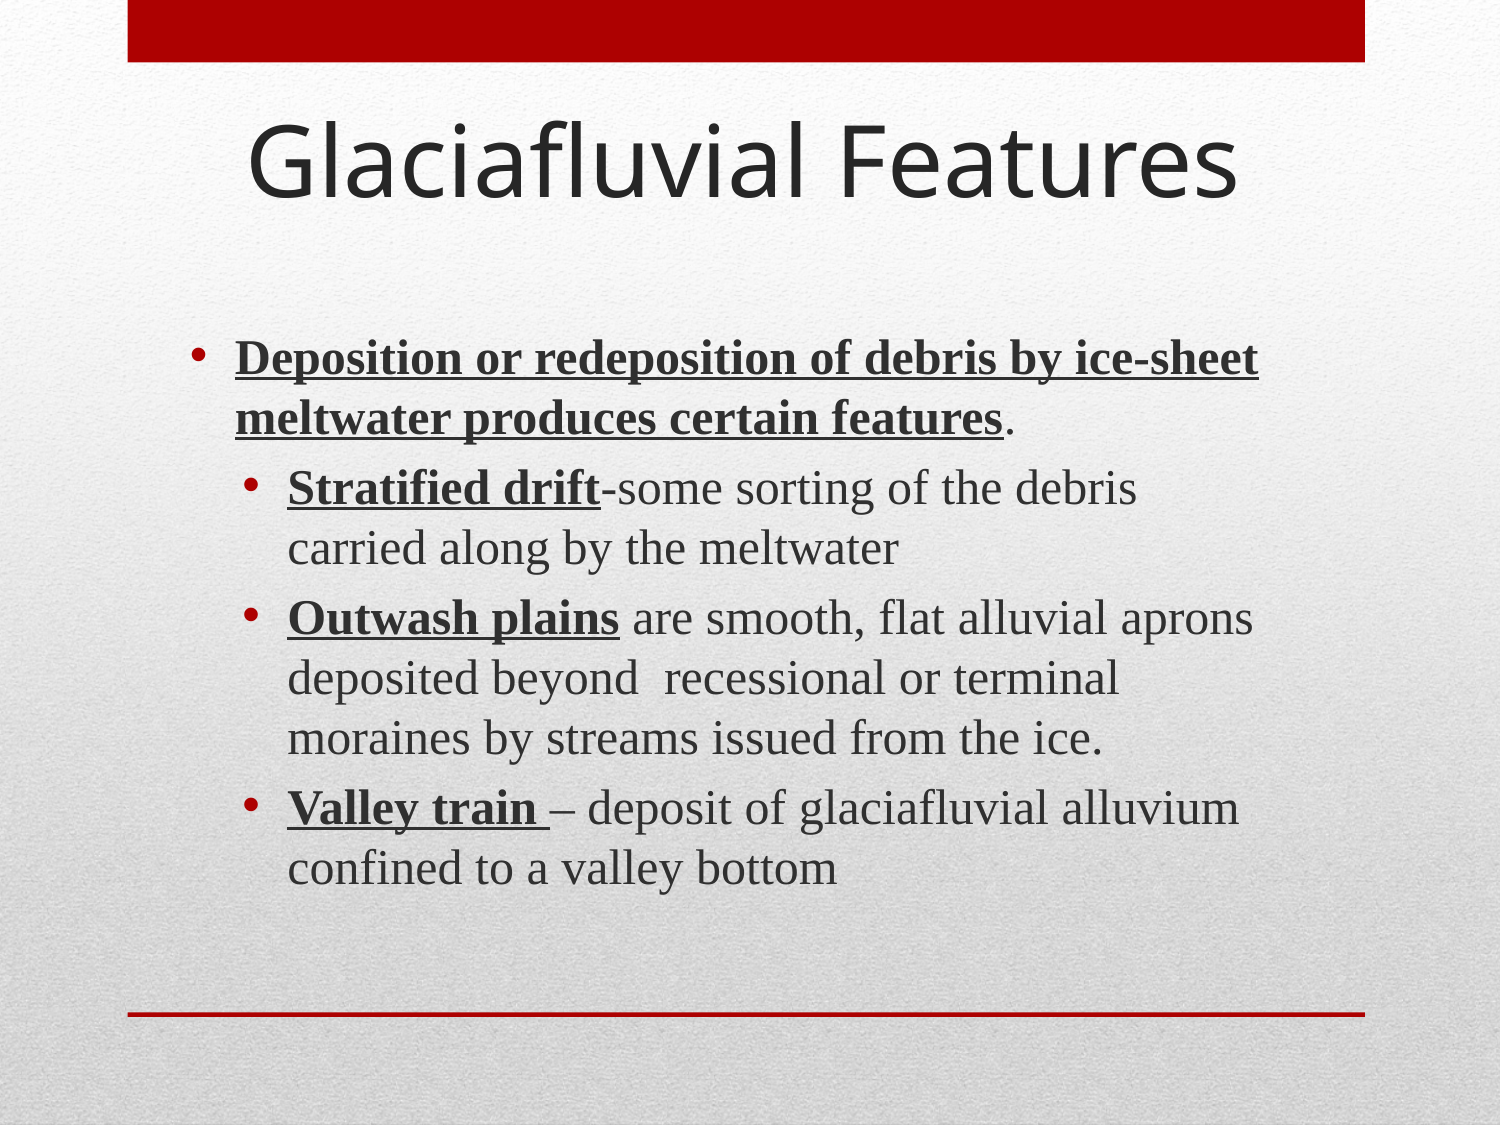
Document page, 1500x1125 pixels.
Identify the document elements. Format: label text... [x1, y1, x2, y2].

title Glaciafluvial Features [174, 37, 1313, 225]
list Deposition or redeposition of debris by ice-sheet meltwater produces certain features. Stratified drift-some sorting of the debris carried along by the meltwater Outwash plains are smooth, flat alluvial aprons deposited beyond recessional or terminal moraines by streams issued from the ice. Valley train – deposit of glaciafluvial alluvium confined to a valley bottom [174, 237, 1300, 981]
